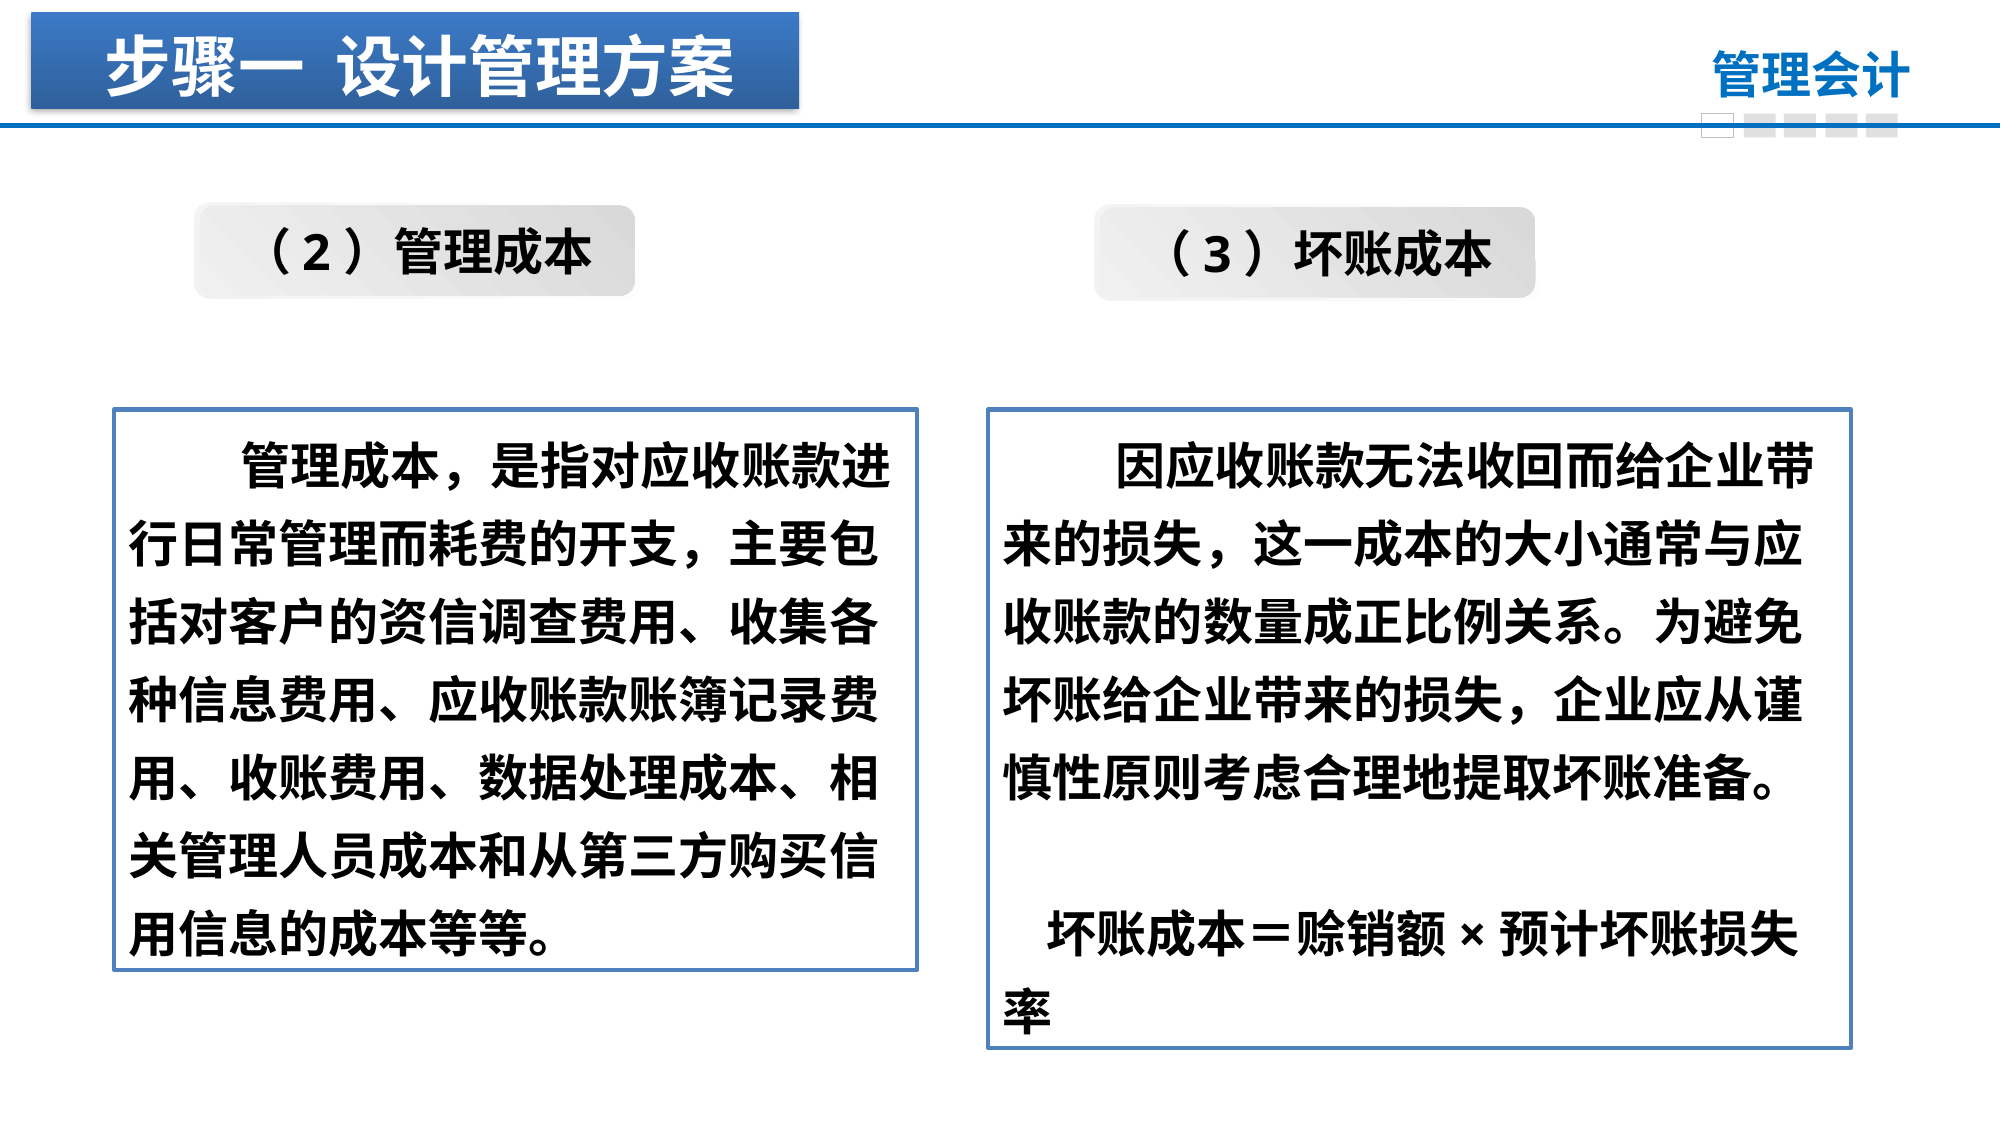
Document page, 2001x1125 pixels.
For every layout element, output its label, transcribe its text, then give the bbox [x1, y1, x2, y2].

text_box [31, 12, 800, 114]
text_box 因应收账款无法收回而给企业带来的损失，这一成本的大小通常与应收账款的数量成正比例关系。为避免坏账给企业带来的损失，企业应从谨慎性原则考虑合理地提取坏账准备。 坏账成本＝赊销额×预计坏账损失率 [986, 407, 1853, 1050]
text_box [1094, 204, 1541, 301]
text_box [193, 202, 641, 299]
text_box 管理成本，是指对应收账款进行日常管理而耗费的开支，主要包括对客户的资信调查费用、收集各种信息费用、应收账款账簿记录费用、收账费用、数据处理成本、相关管理人员成本和从第三方购买信用信息的成本等等。 [112, 407, 919, 972]
